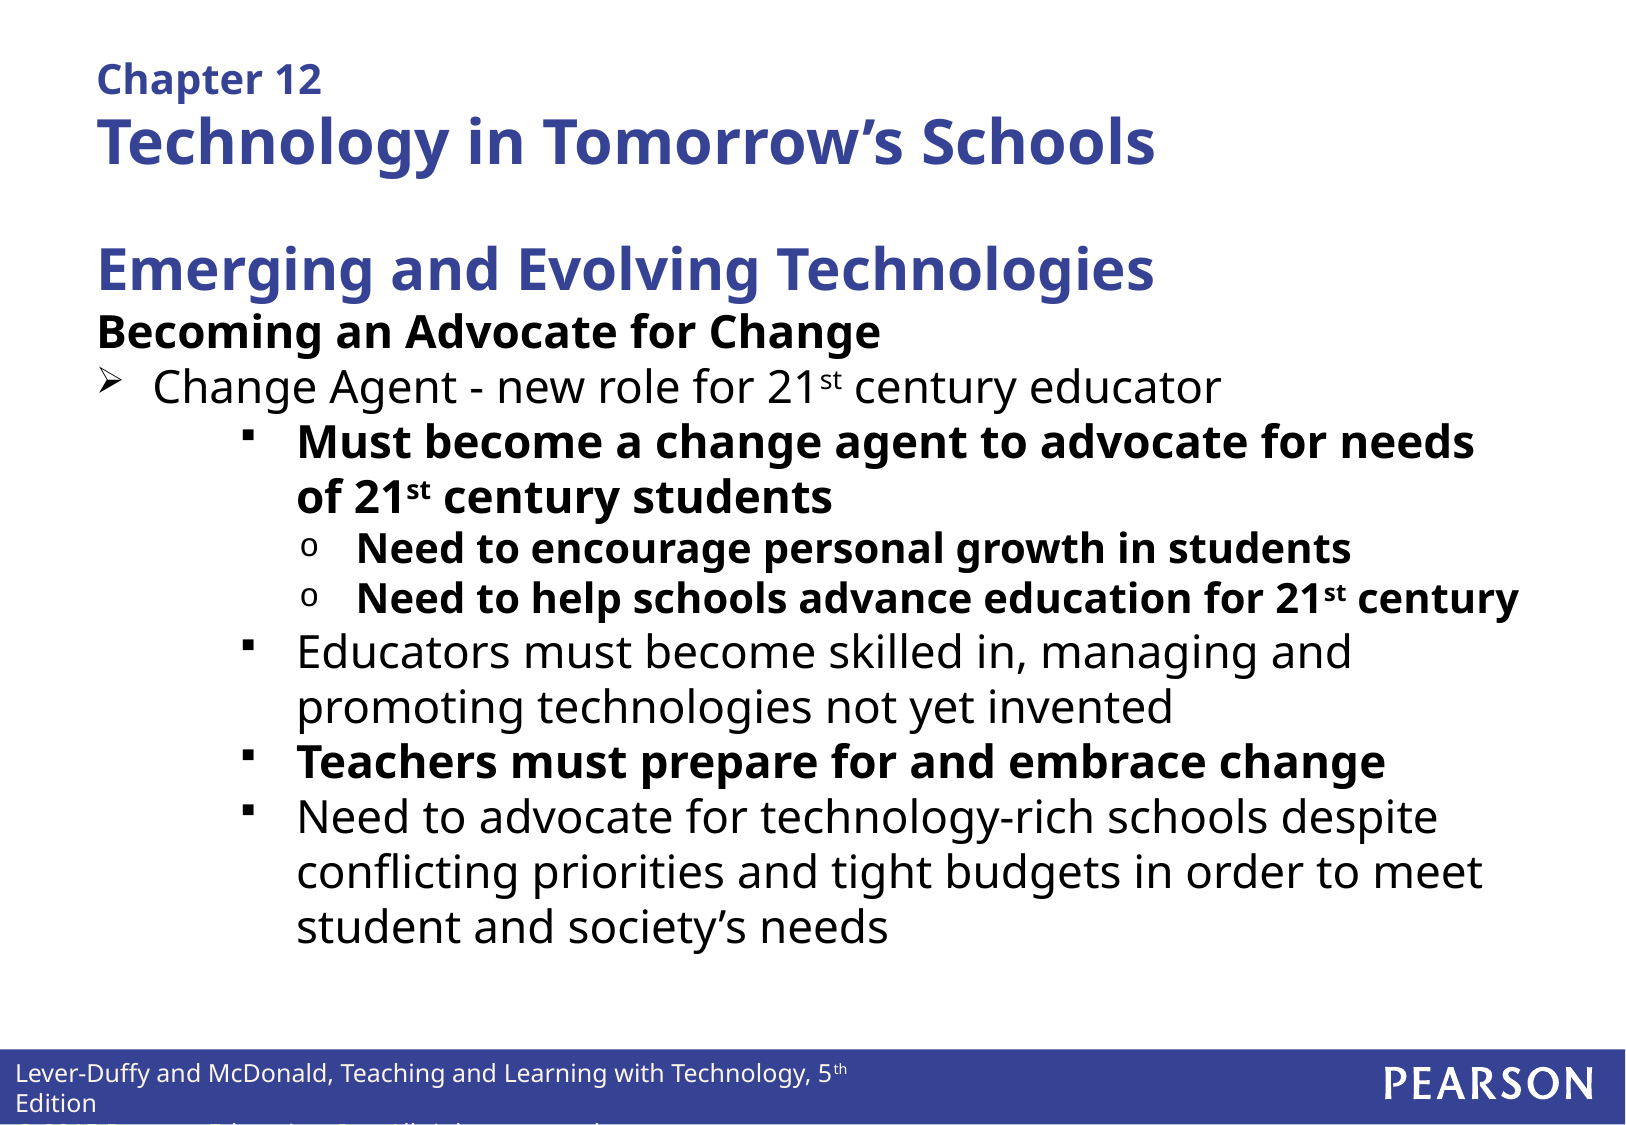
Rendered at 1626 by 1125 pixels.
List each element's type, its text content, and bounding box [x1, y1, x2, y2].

list Emerging and Evolving Technologies Becoming an Advocate for Change Change Agent - new role for 21st century educator Must become a change agent to advocate for needs of 21st century students Need to encourage personal growth in students Need to help schools advance education for 21st century Educators must become skilled in, managing and promoting technologies not yet invented Teachers must prepare for and embrace change Need to advocate for technology-rich schools despite conflicting priorities and tight budgets in order to meet student and society’s needs [81, 224, 1544, 1005]
title Chapter 12 Technology in Tomorrow’s Schools [81, 45, 1544, 224]
